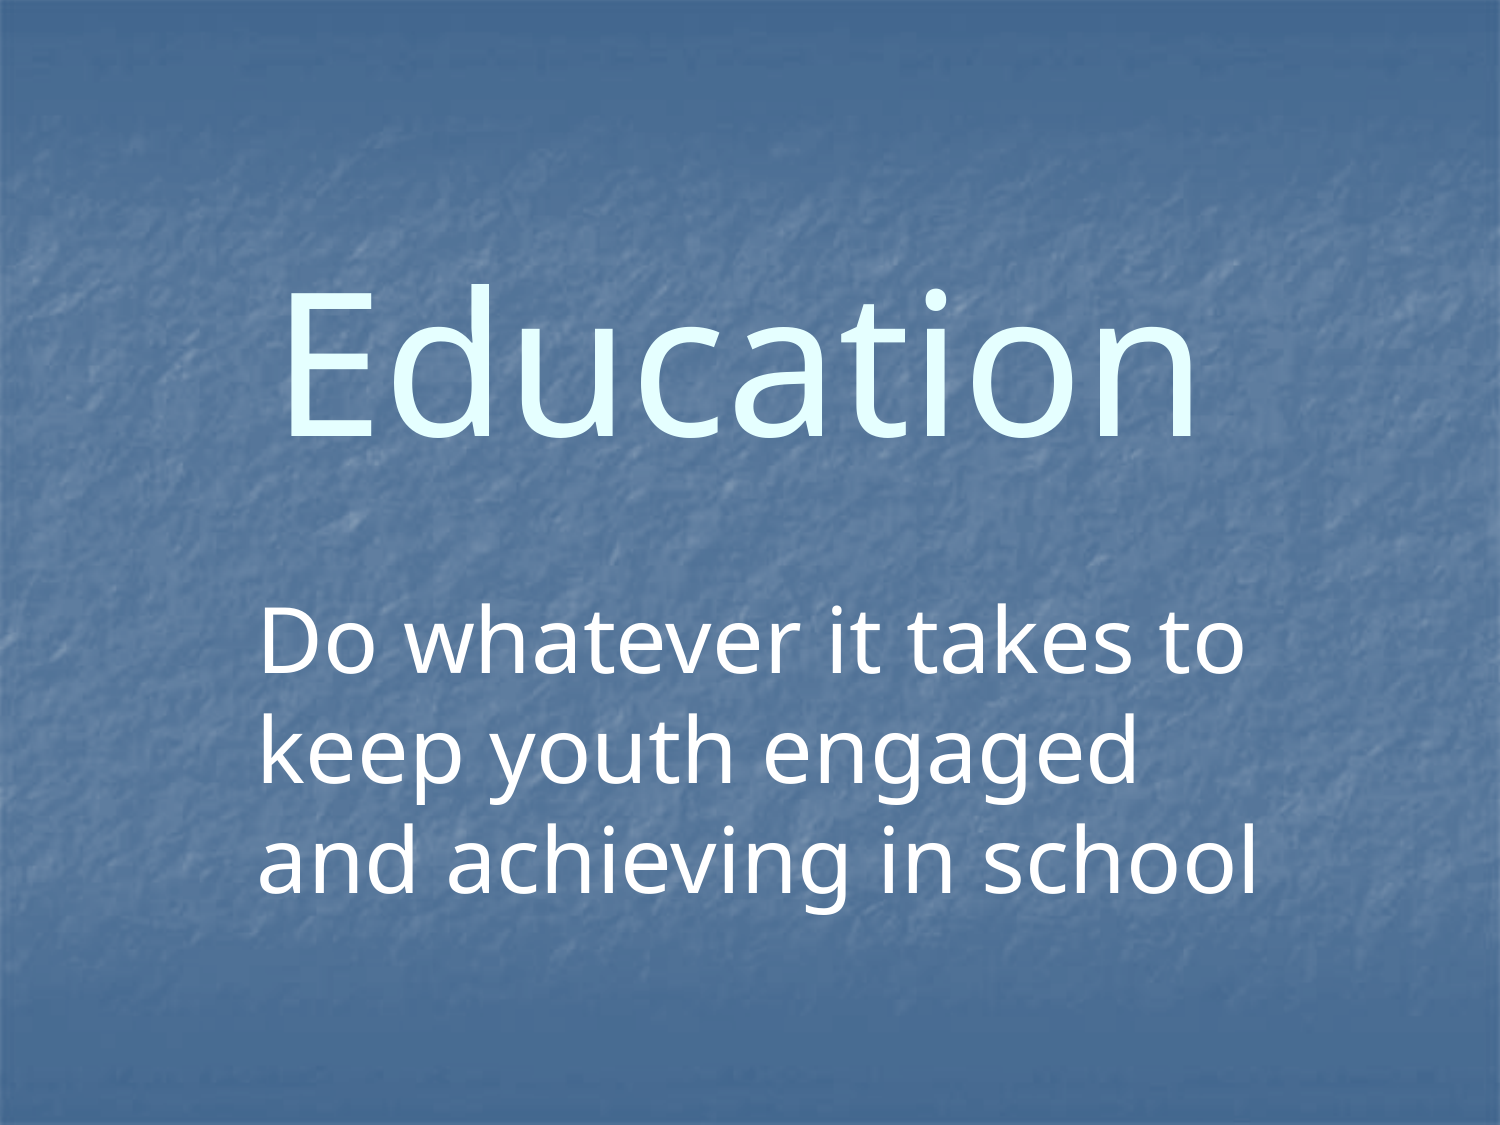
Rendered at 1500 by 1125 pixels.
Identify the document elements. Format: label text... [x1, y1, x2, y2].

title Education [64, 243, 1416, 469]
text_box Do whatever it takes to keep youth engaged and achieving in school [242, 574, 1329, 919]
